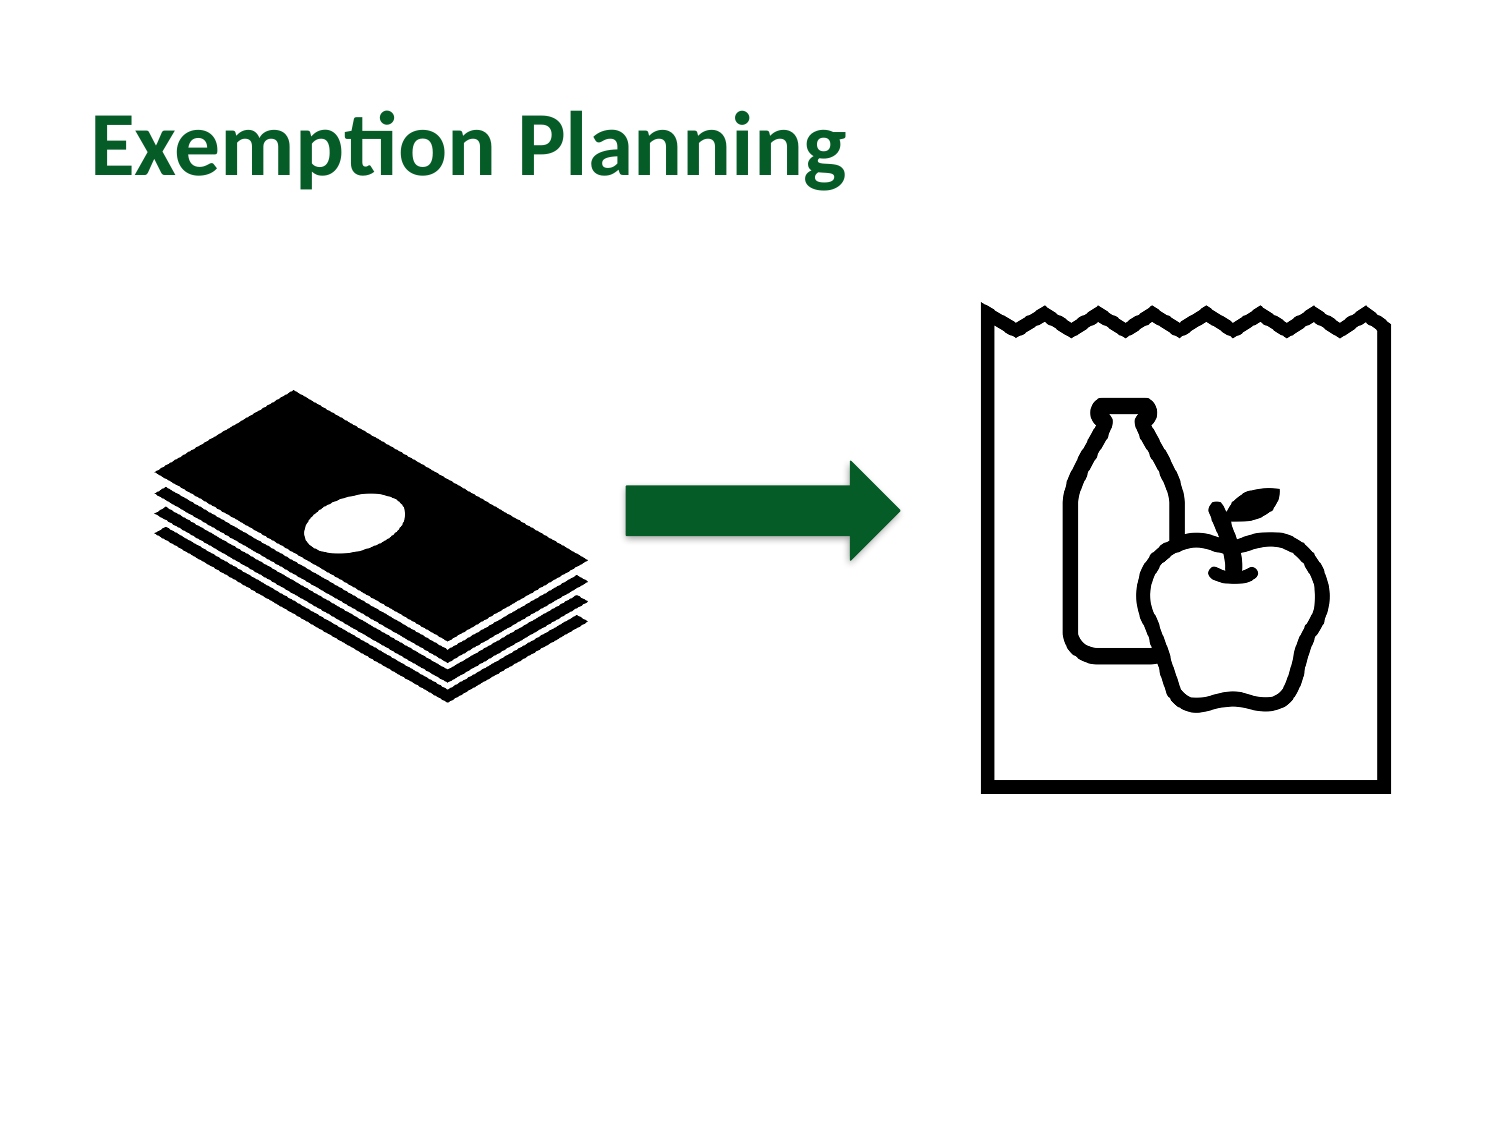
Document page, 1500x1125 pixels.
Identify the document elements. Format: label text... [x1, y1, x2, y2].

text_box [625, 460, 901, 561]
title Exemption Planning [75, 45, 1425, 233]
picture [153, 328, 588, 763]
picture [912, 274, 1459, 822]
